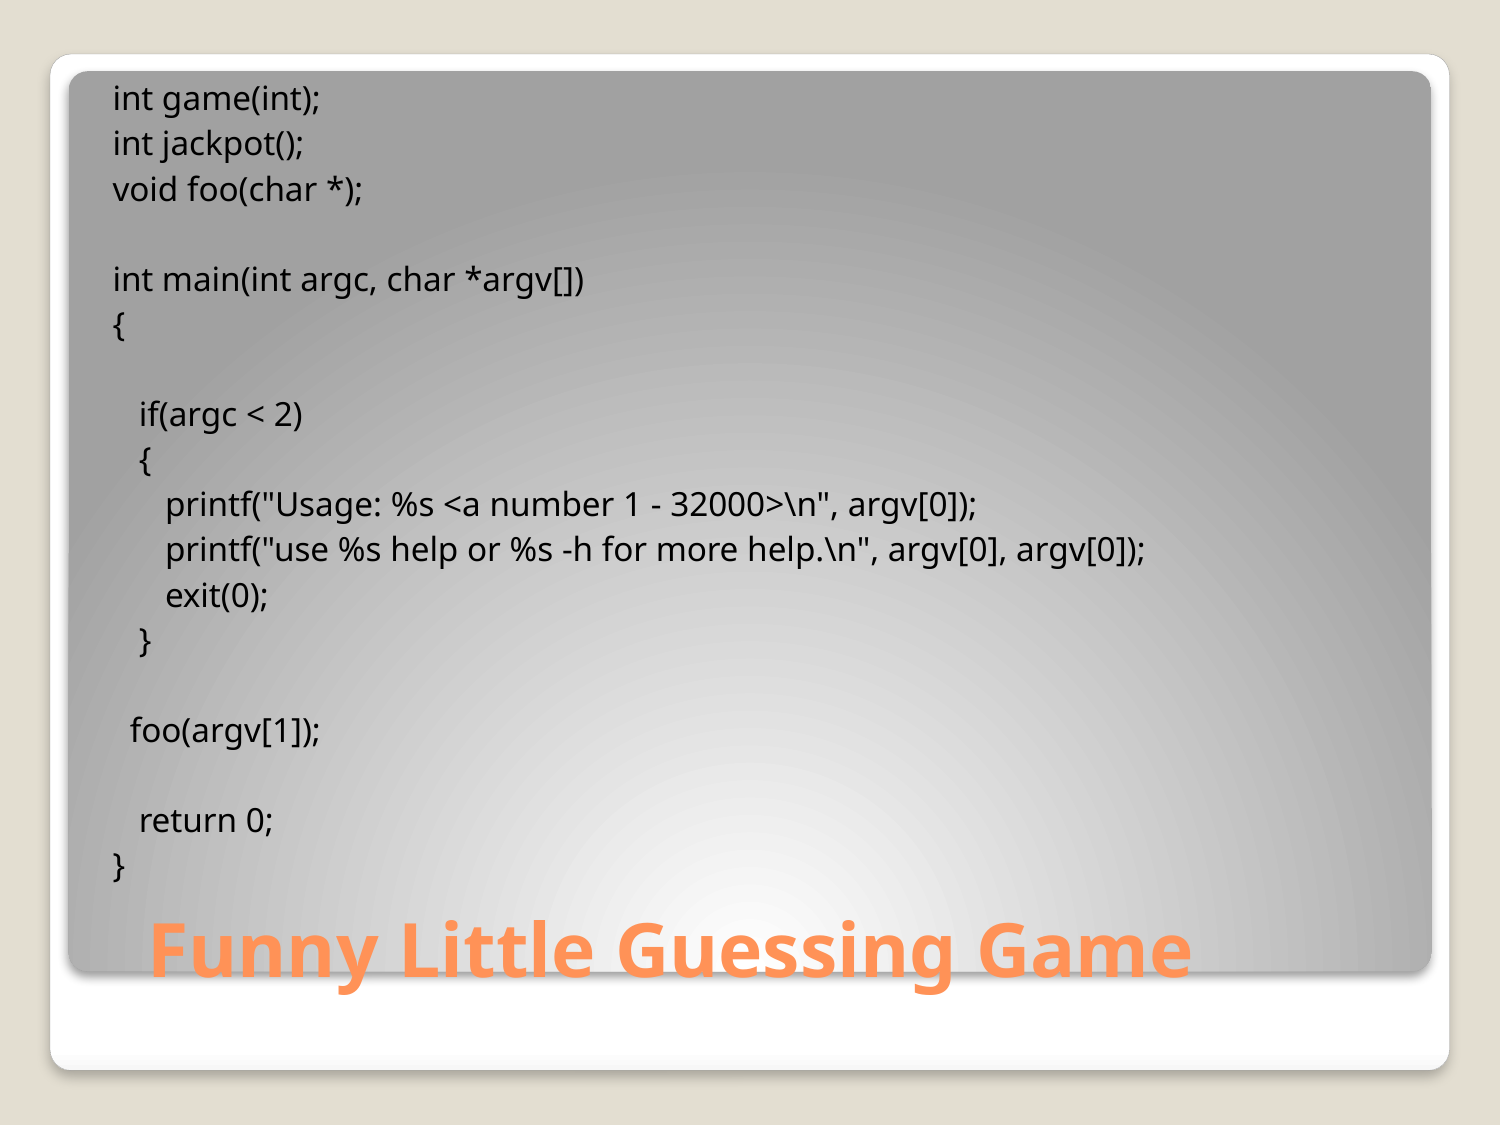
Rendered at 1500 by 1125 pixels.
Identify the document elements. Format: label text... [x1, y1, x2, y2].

title Funny Little Guessing Game [132, 885, 1475, 1000]
list int game(int); int jackpot(); void foo(char *); int main(int argc, char *argv[]) { if(argc < 2) { printf("Usage: %s <a number 1 - 32000>\n", argv[0]); printf("use %s help or %s -h for more help.\n", argv[0], argv[0]); exit(0); } foo(argv[1]); return 0; } [82, 62, 1425, 875]
